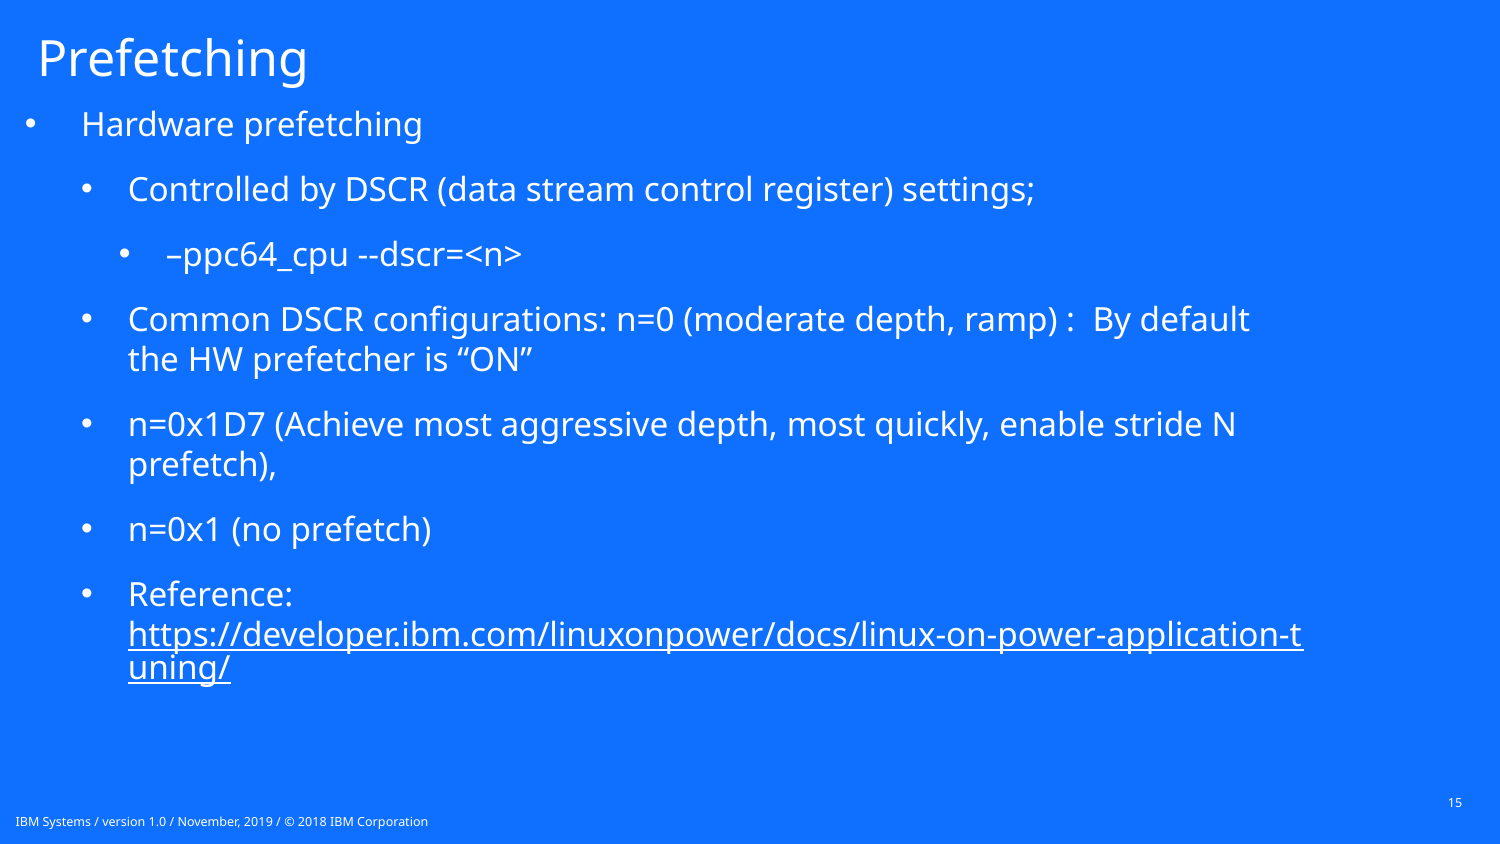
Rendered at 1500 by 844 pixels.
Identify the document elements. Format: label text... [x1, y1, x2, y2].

title Prefetching [37, 33, 713, 103]
text_box IBM Systems / version 1.0 / November, 2019 / © 2018 IBM Corporation [15, 810, 1066, 833]
list Hardware prefetching Controlled by DSCR (data stream control register) settings; –ppc64_cpu --dscr=<n> Common DSCR configurations: n=0 (moderate depth, ramp) : By default the HW prefetcher is “ON” n=0x1D7 (Achieve most aggressive depth, most quickly, enable stride N prefetch), n=0x1 (no prefetch) Reference: https://developer.ibm.com/linuxonpower/docs/linux-on-power-application-tuning/ [24, 103, 1309, 754]
slide_number 15 [1125, 791, 1463, 815]
